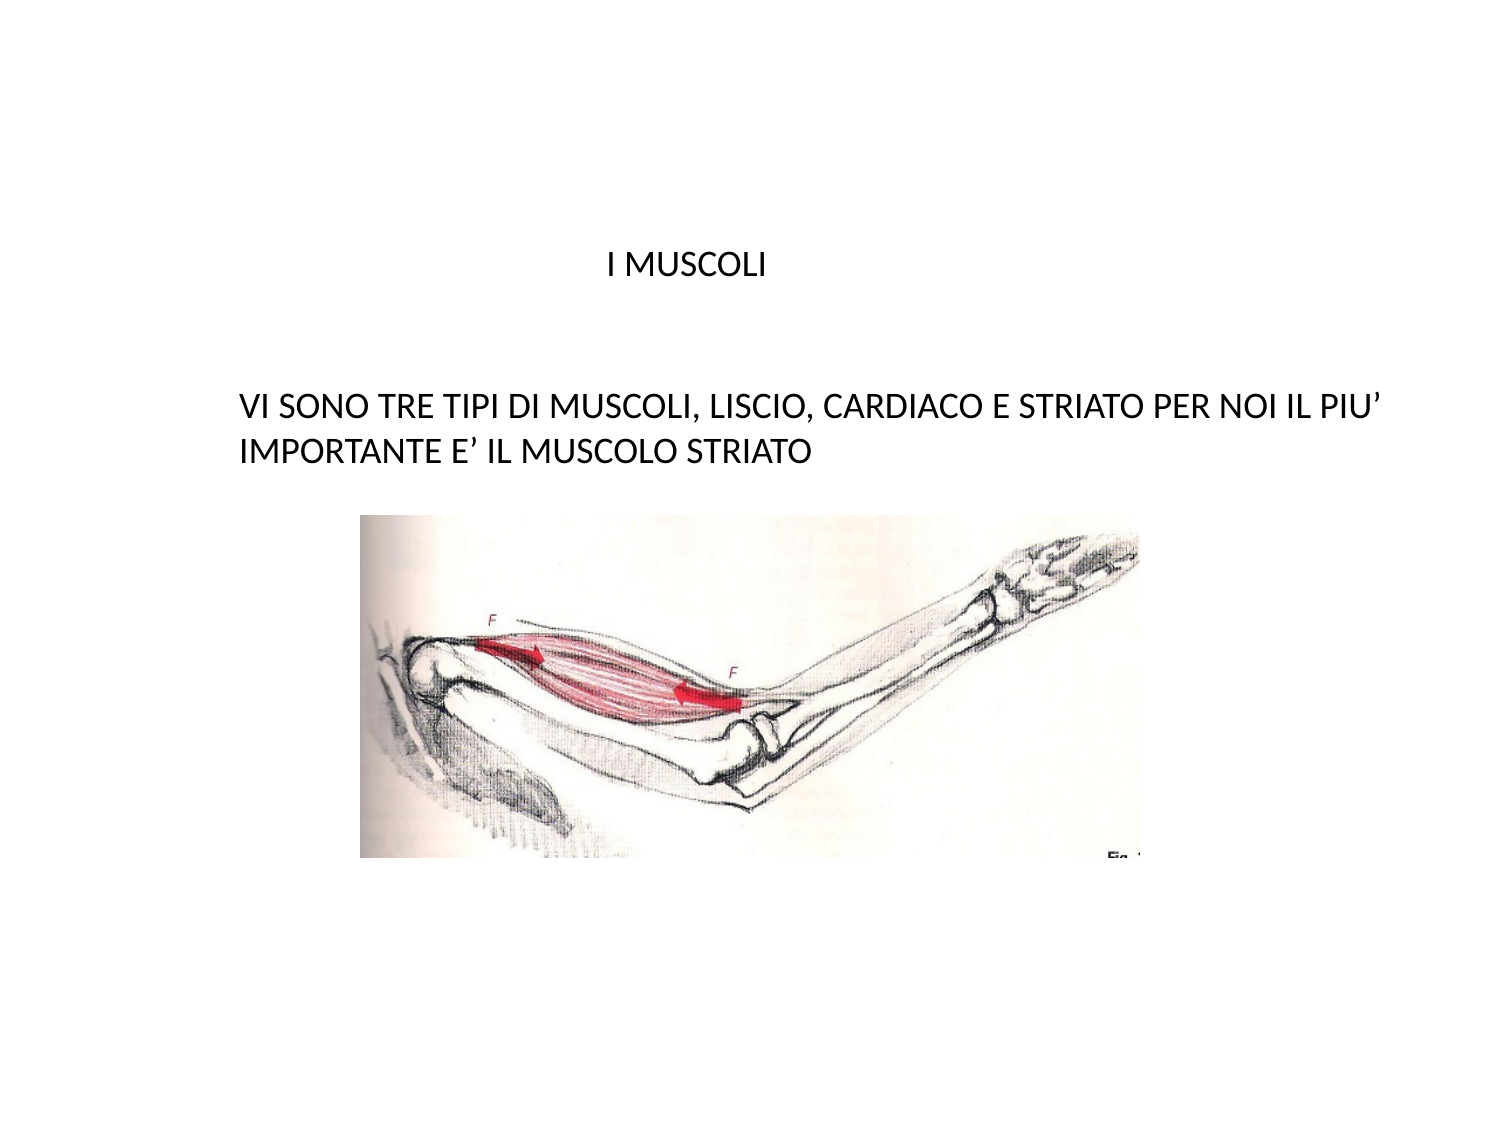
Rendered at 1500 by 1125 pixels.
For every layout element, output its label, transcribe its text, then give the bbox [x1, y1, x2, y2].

text_box I MUSCOLI [407, 231, 967, 292]
picture [359, 514, 1141, 859]
text_box VI SONO TRE TIPI DI MUSCOLI, LISCIO, CARDIACO E STRIATO PER NOI IL PIU’ IMPORTANTE E’ IL MUSCOLO STRIATO [224, 373, 1398, 479]
